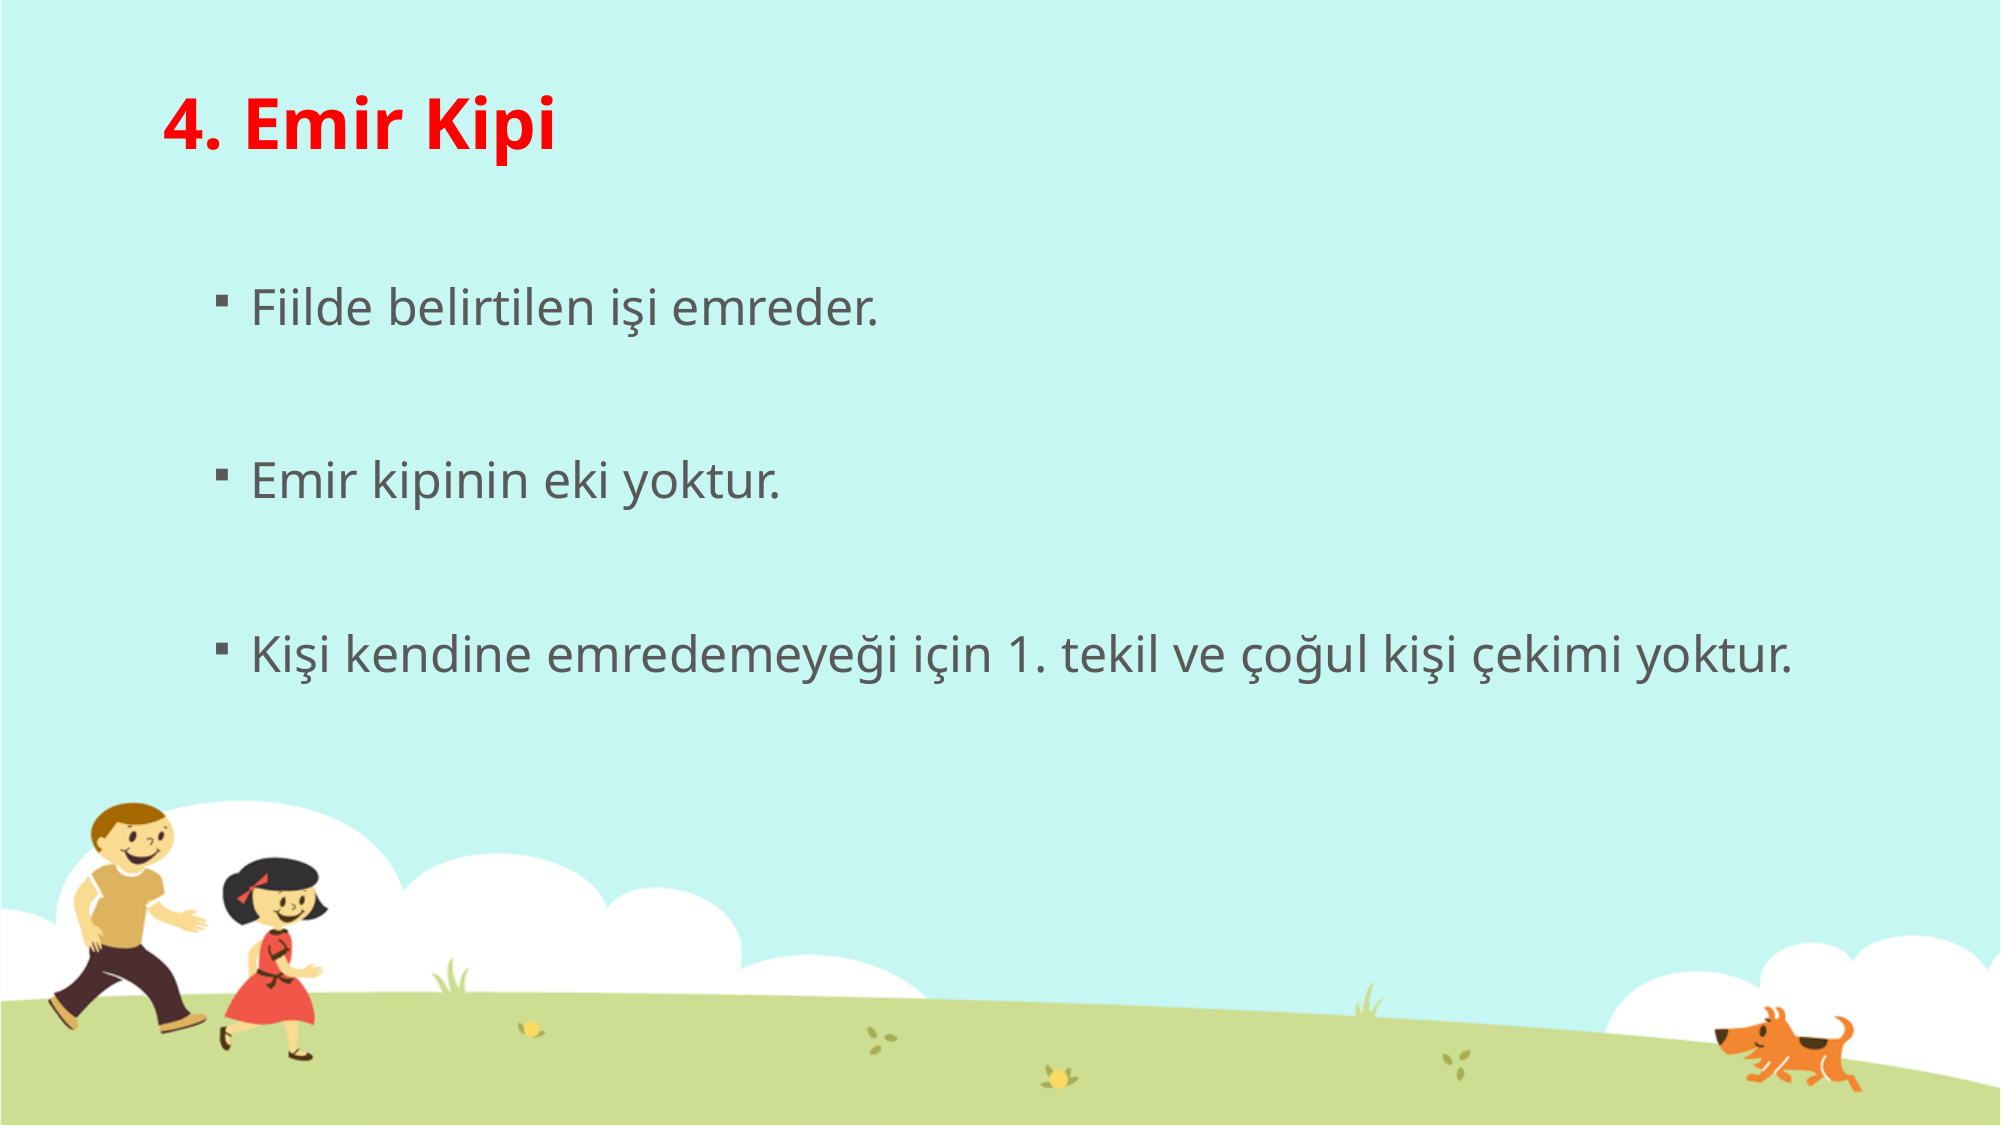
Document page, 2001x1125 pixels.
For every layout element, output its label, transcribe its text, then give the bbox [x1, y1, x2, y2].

text_box Kişi kendine emredemeyeği için 1. tekil ve çoğul kişi çekimi yoktur. [190, 622, 1848, 766]
title 4. Emir Kipi [148, 53, 1686, 173]
text_box Emir kipinin eki yoktur. [190, 448, 1848, 592]
text_box Fiilde belirtilen işi emreder. [190, 274, 1848, 418]
picture [0, 0, 2001, 1125]
